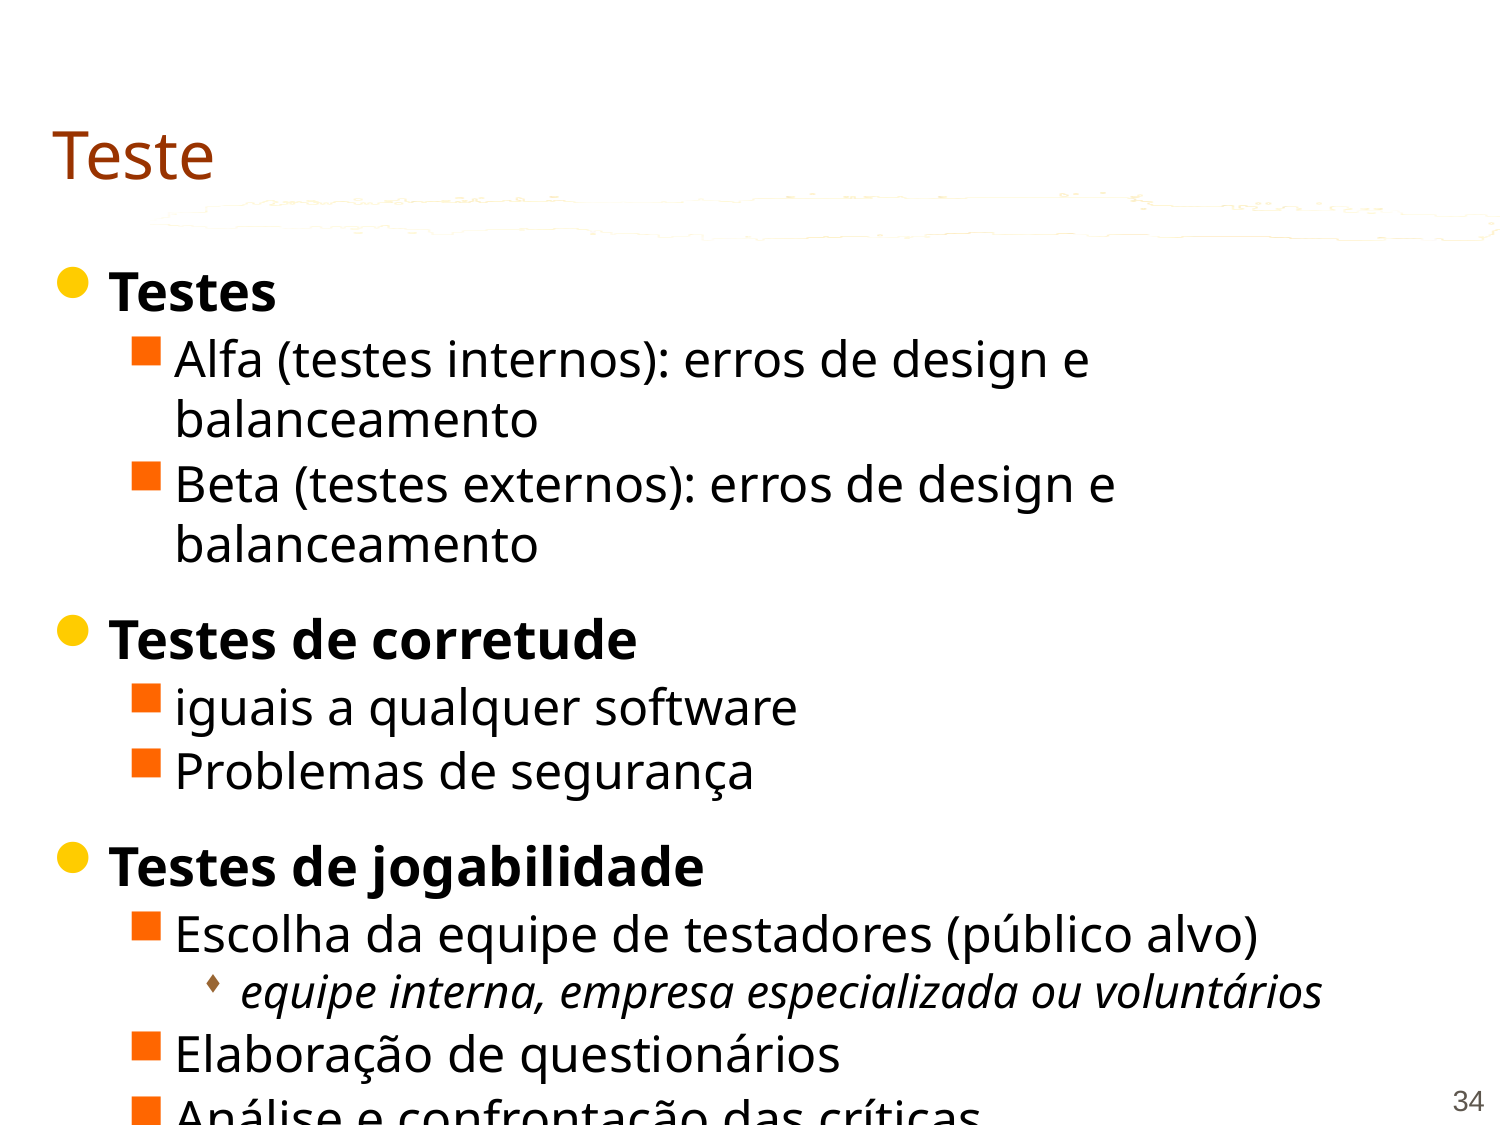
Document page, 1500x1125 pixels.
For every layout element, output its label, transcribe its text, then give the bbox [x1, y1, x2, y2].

title Teste [37, 12, 1434, 201]
list Testes Alfa (testes internos): erros de design e balanceamento Beta (testes externos): erros de design e balanceamento Testes de corretude iguais a qualquer software Problemas de segurança Testes de jogabilidade Escolha da equipe de testadores (público alvo) equipe interna, empresa especializada ou voluntários Elaboração de questionários Análise e confrontação das críticas [37, 249, 1476, 1026]
slide_number 34 [1187, 1049, 1500, 1125]
